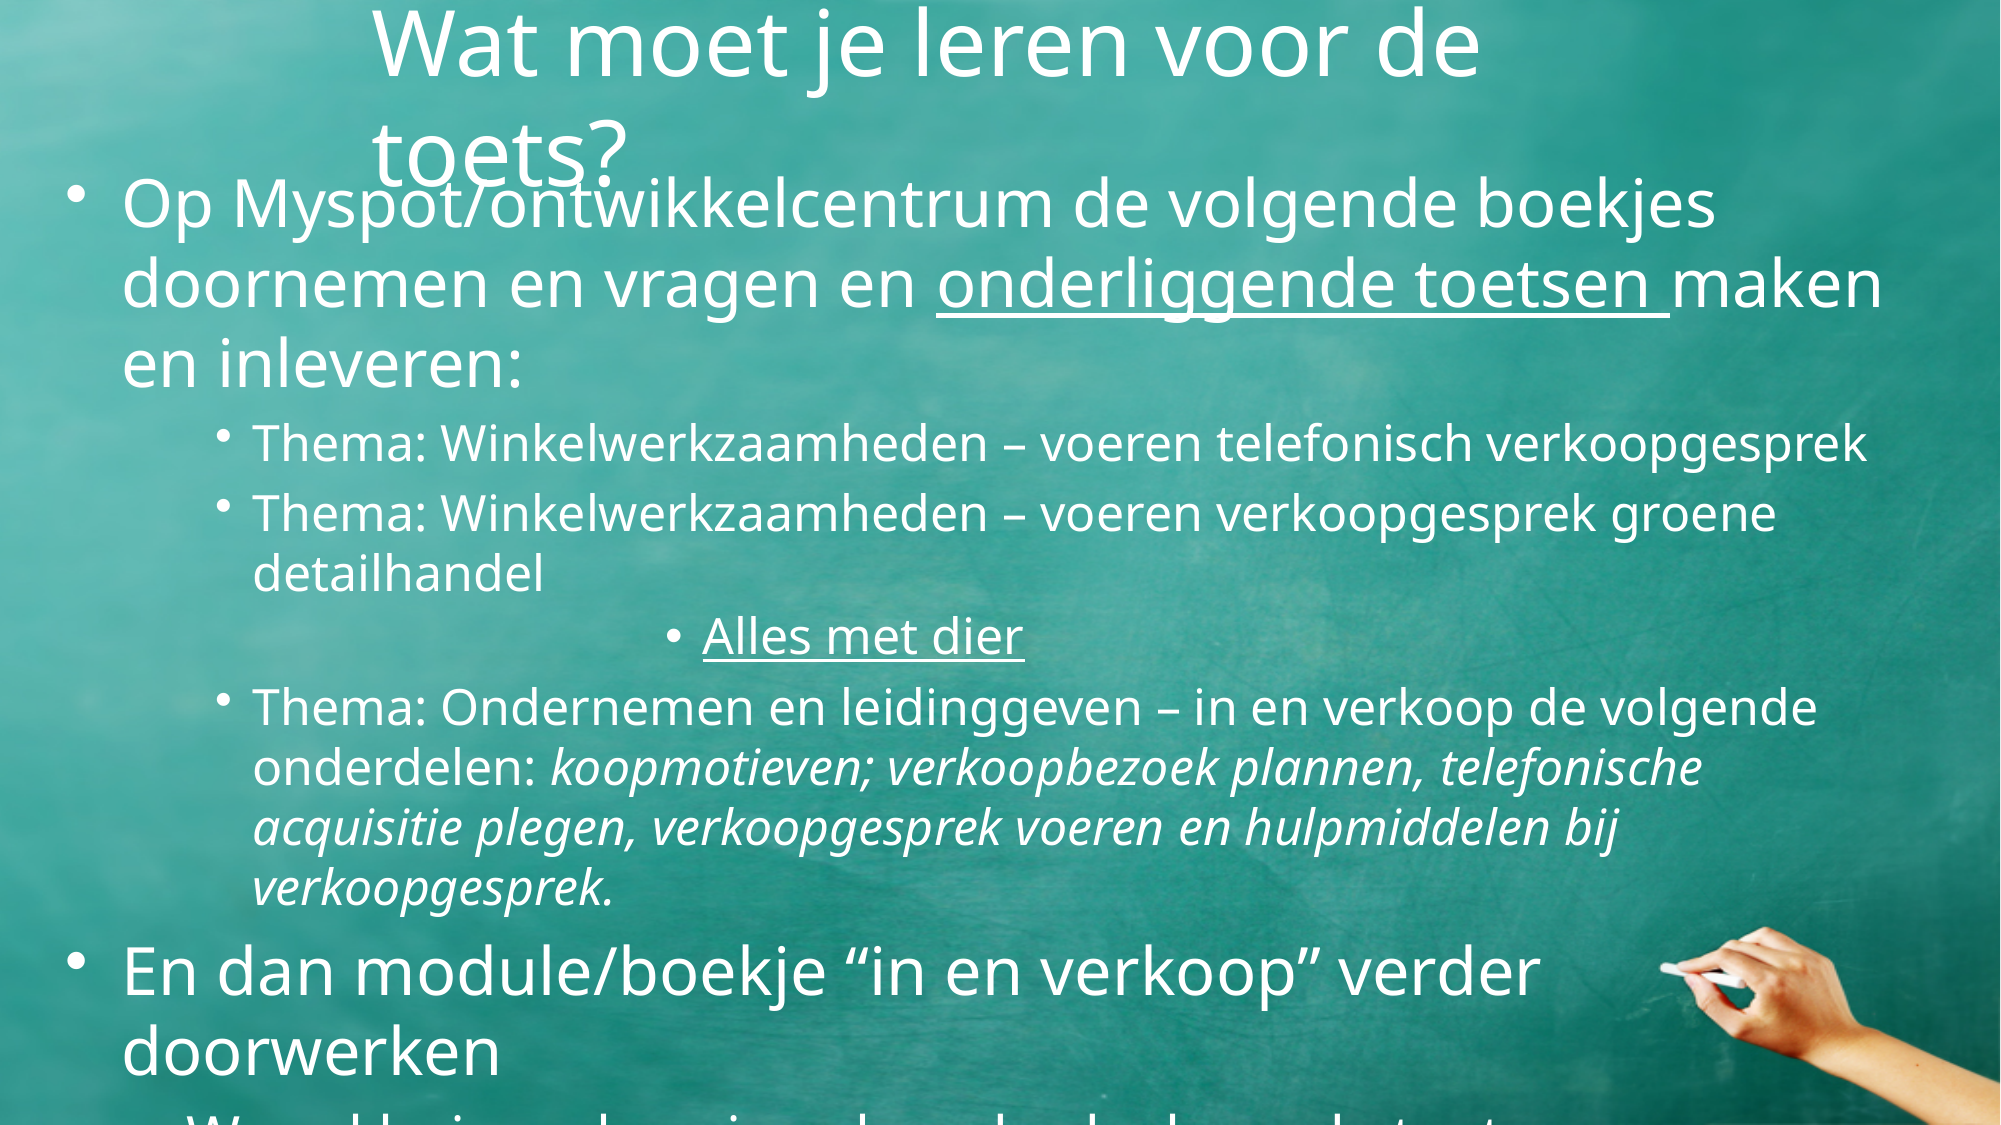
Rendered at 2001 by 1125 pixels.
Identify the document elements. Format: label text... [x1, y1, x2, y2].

title Wat moet je leren voor de toets? [356, 36, 1777, 153]
list Op Myspot/ontwikkelcentrum de volgende boekjes doornemen en vragen en onderliggende toetsen maken en inleveren: Thema: Winkelwerkzaamheden – voeren telefonisch verkoopgesprek Thema: Winkelwerkzaamheden – voeren verkoopgesprek groene detailhandel Alles met dier Thema: Ondernemen en leidinggeven – in en verkoop de volgende onderdelen: koopmotieven; verkoopbezoek plannen, telefonische acquisitie plegen, verkoopgesprek voeren en hulpmiddelen bij verkoopgesprek. En dan module/boekje “in en verkoop” verder doorwerken Was al huiswerk en is ook onderdeel van de toets. [50, 153, 1935, 1083]
picture [0, 0, 2001, 1125]
